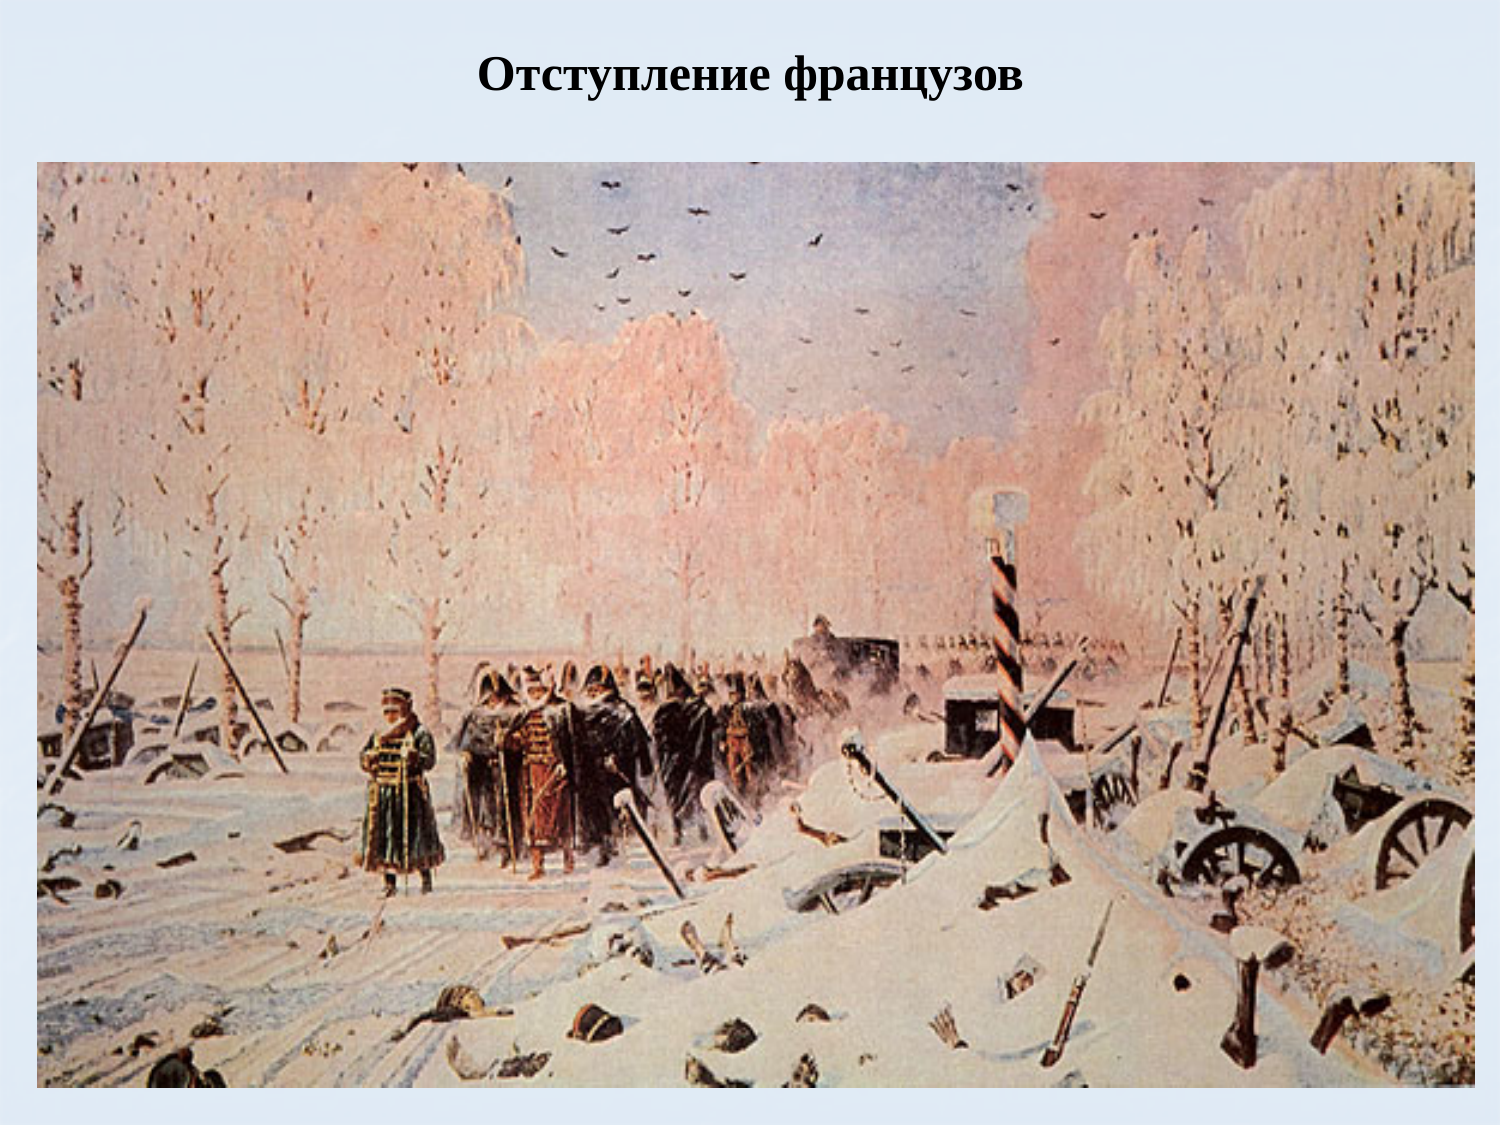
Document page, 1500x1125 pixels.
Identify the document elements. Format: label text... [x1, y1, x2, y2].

picture [37, 162, 1476, 1088]
text_box Отступление французов [288, 33, 1213, 153]
